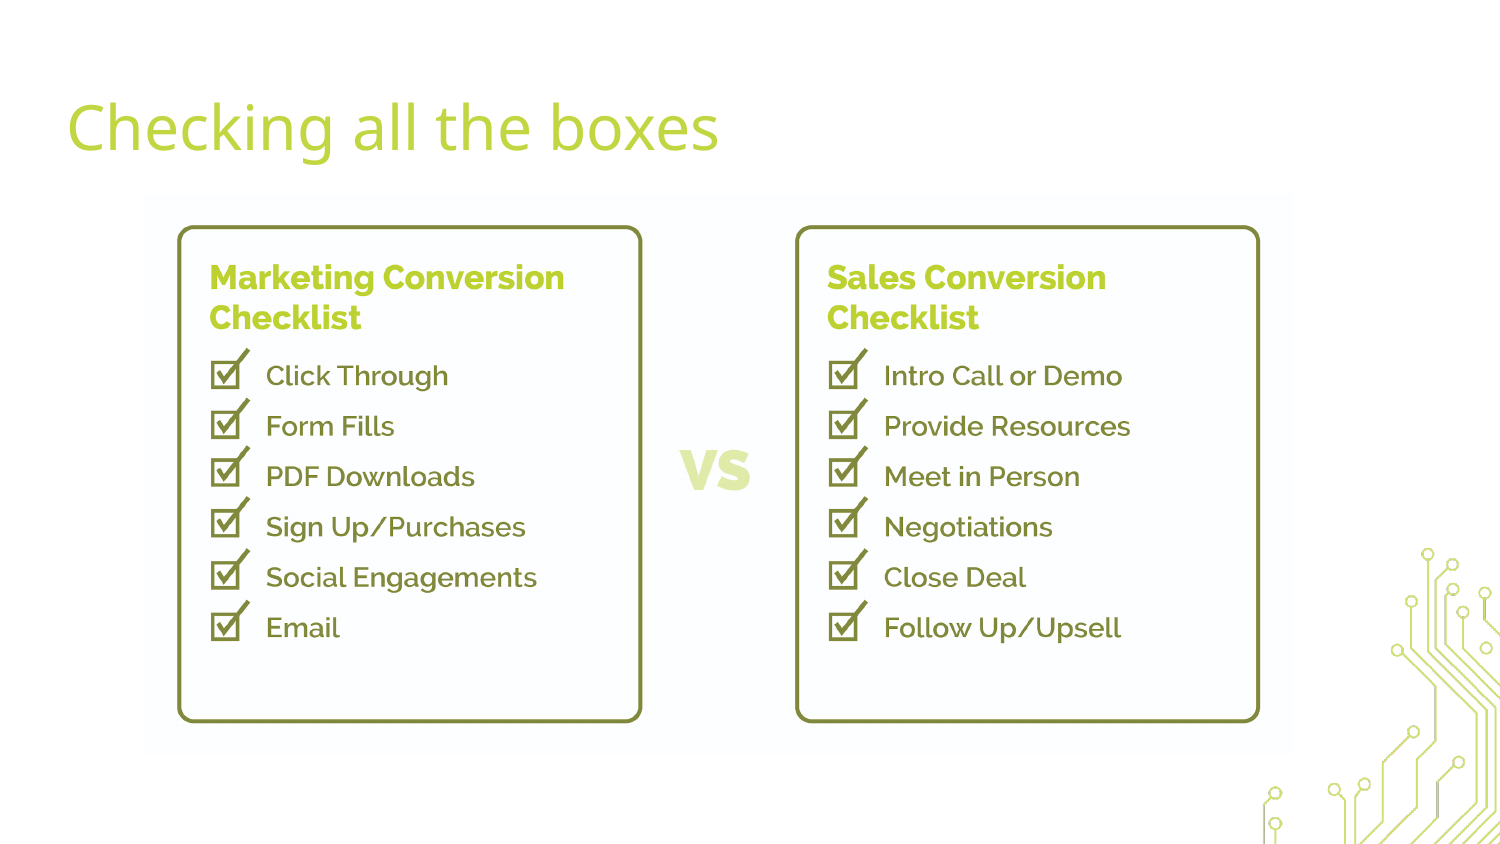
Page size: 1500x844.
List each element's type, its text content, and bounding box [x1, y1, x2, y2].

title Checking all the boxes [51, 72, 1449, 167]
picture [144, 193, 1292, 754]
picture [1262, 547, 1500, 844]
